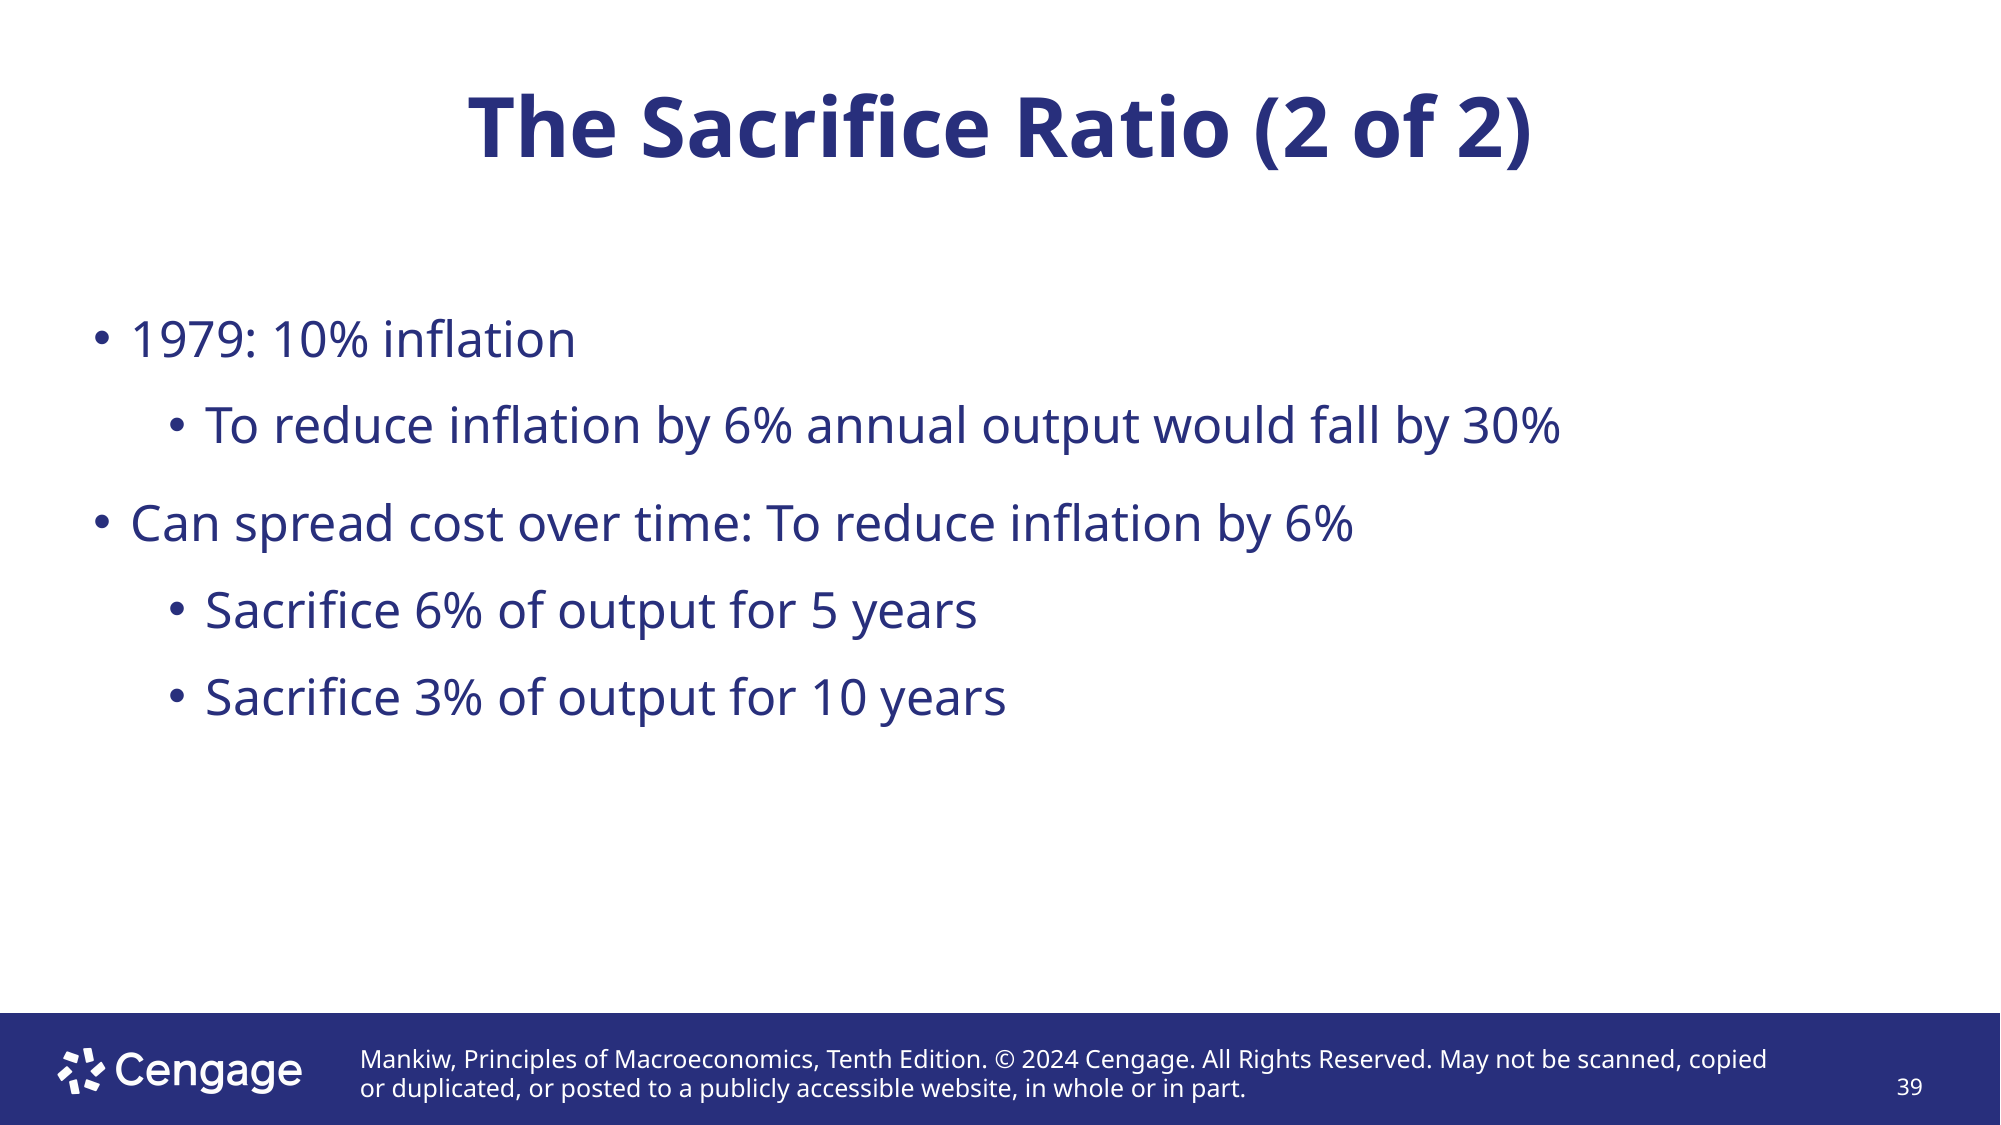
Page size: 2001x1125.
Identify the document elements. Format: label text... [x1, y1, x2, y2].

title The Sacrifice Ratio (2 of 2) [78, 77, 1923, 278]
picture [30, 1020, 329, 1122]
list 1979: 10% inflation To reduce inflation by 6% annual output would fall by 30% Can spread cost over time: To reduce inflation by 6% Sacrifice 6% of output for 5 years Sacrifice 3% of output for 10 years [78, 299, 1923, 1014]
